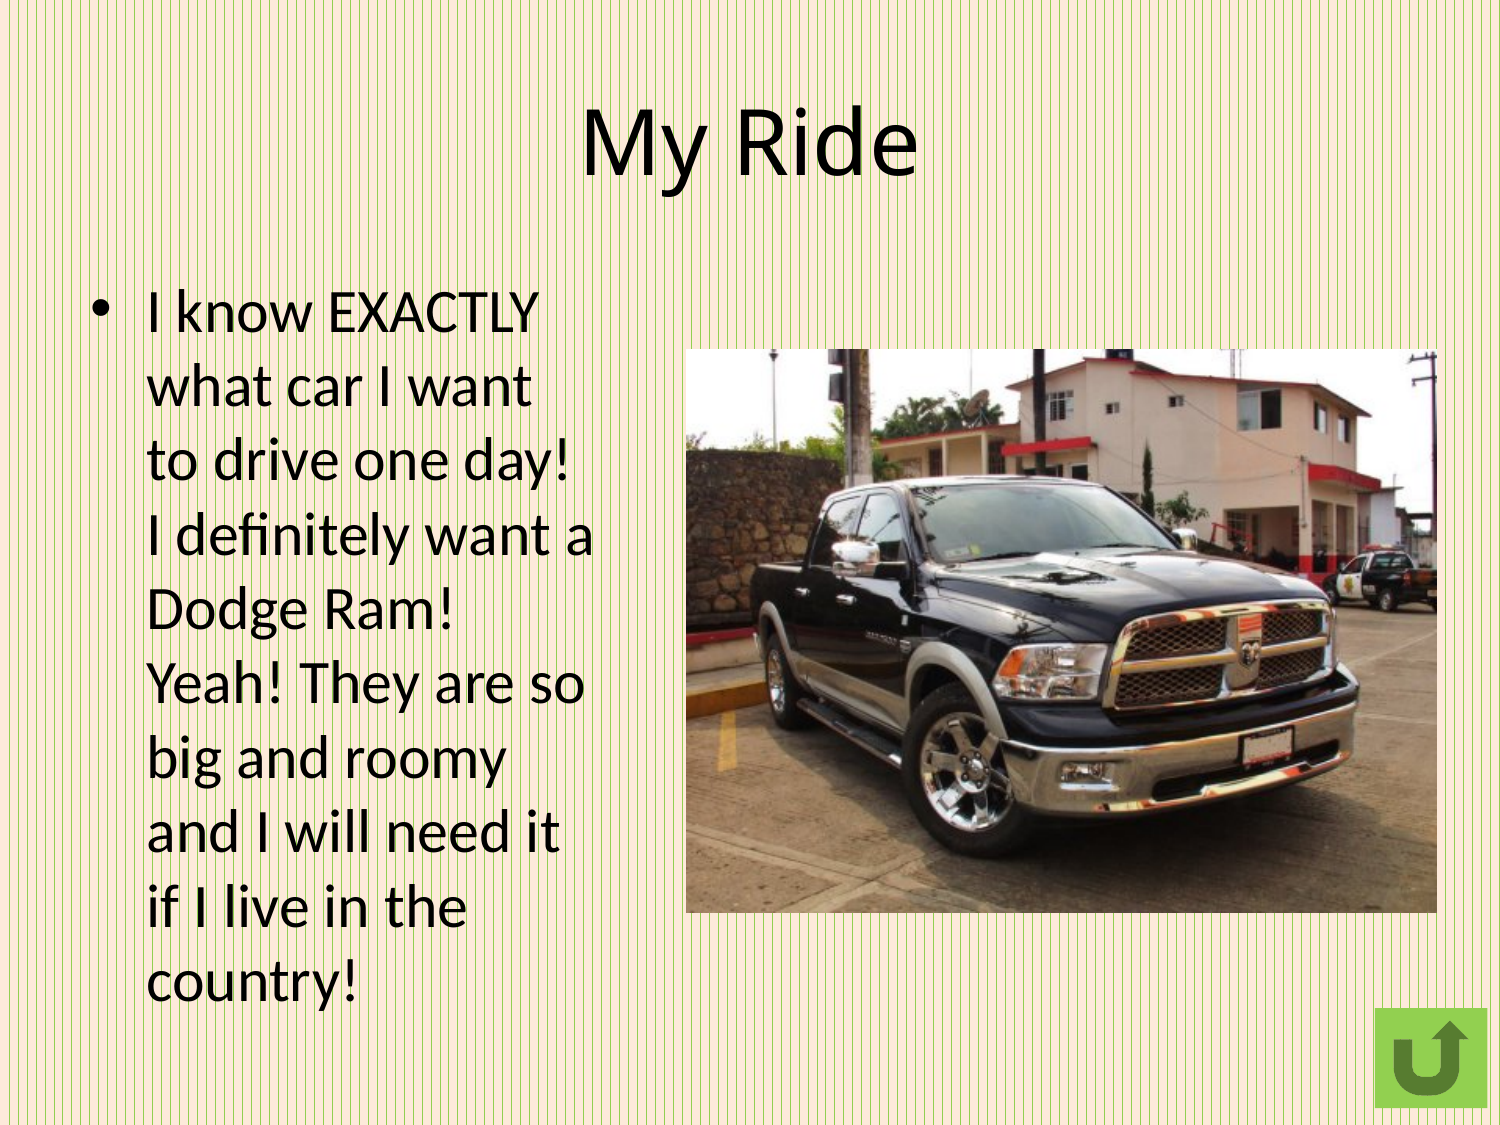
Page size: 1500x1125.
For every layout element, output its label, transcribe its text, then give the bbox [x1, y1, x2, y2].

list I know EXACTLY what car I want to drive one day! I definitely want a Dodge Ram! Yeah! They are so big and roomy and I will need it if I live in the country! [75, 262, 613, 1038]
picture [686, 349, 1437, 913]
title My Ride [75, 45, 1425, 233]
text_box [1373, 1006, 1490, 1110]
